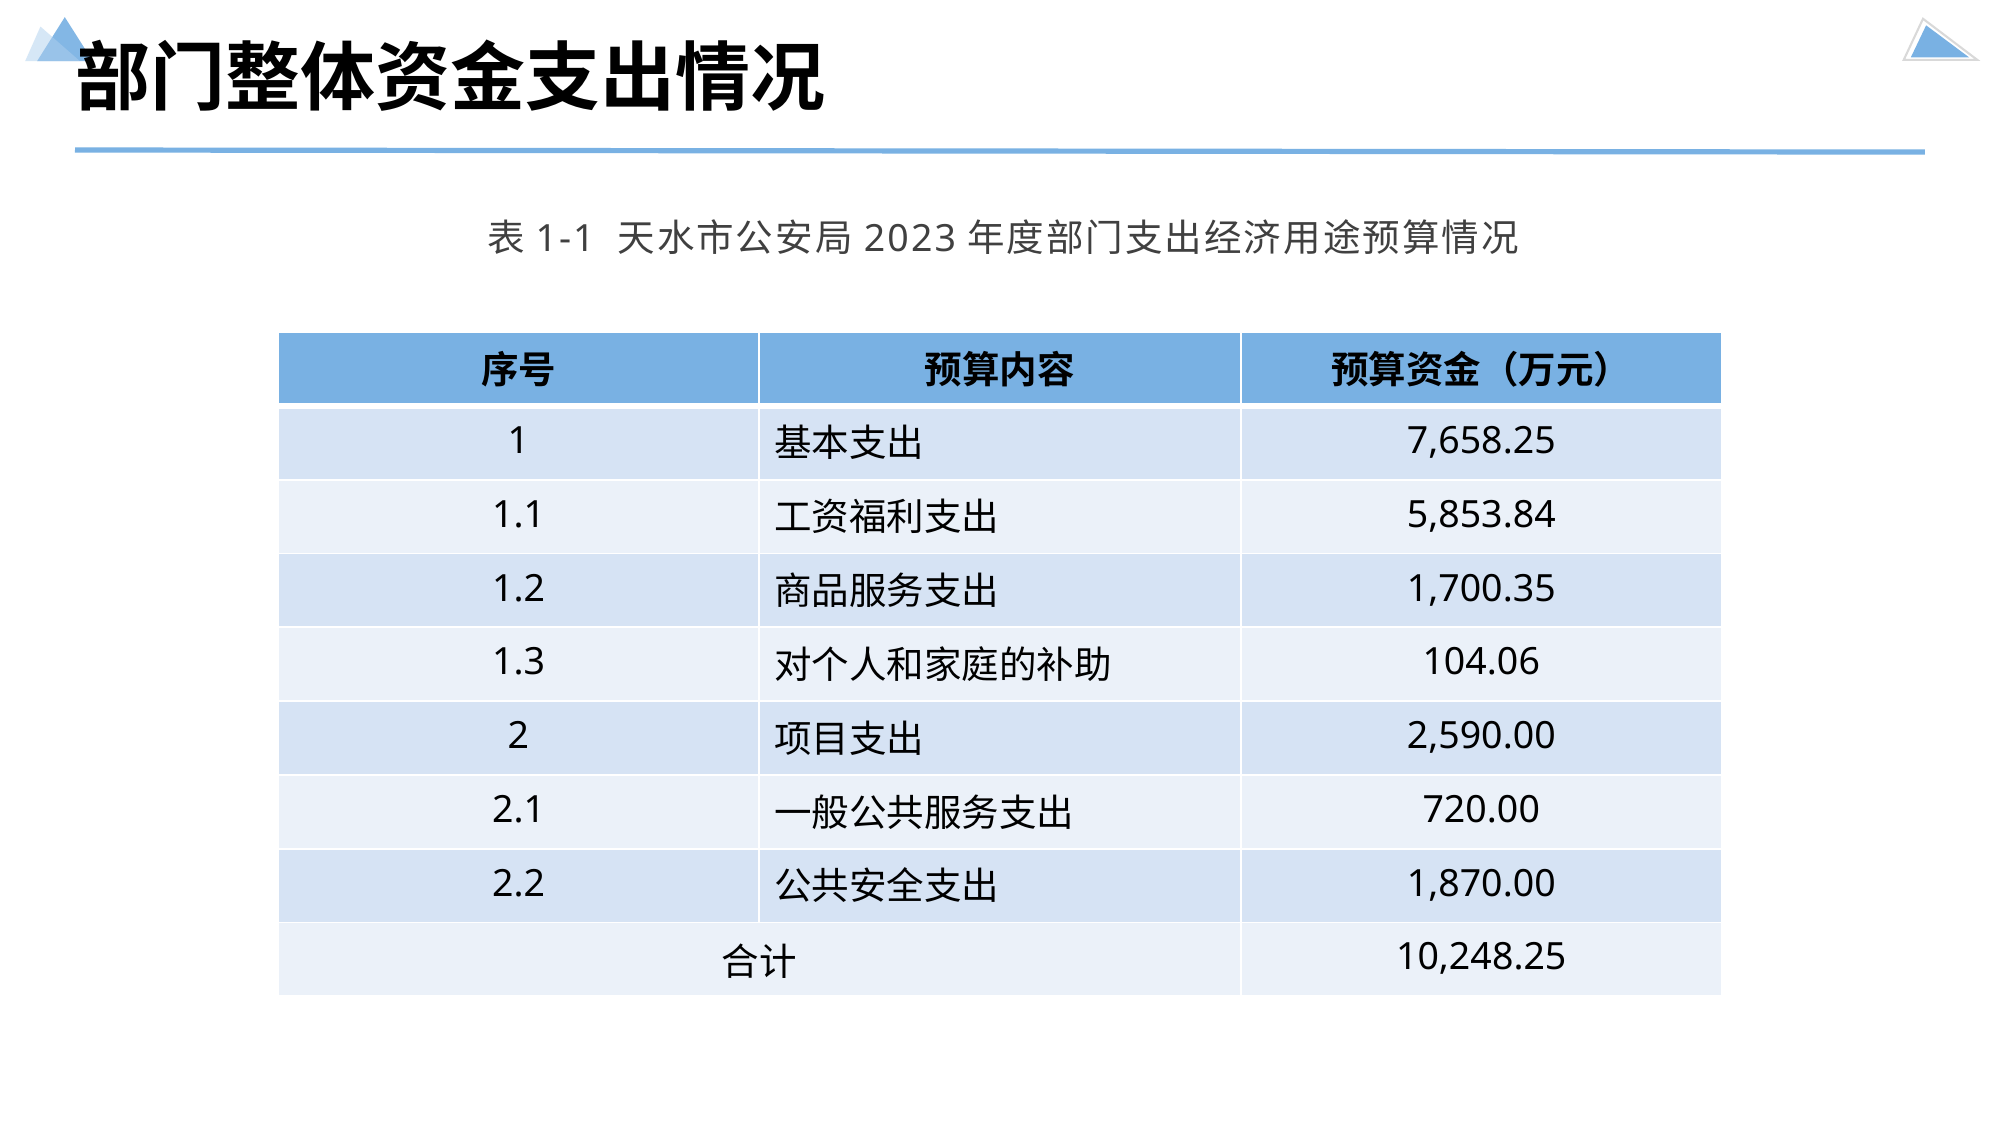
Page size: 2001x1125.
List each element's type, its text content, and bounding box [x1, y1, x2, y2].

table_cell 1.3 [279, 628, 758, 700]
table_cell 1 [279, 409, 758, 479]
table_cell 720.00 [1242, 776, 1721, 848]
table_cell 5,853.84 [1242, 481, 1721, 553]
table_cell 2.1 [279, 776, 758, 848]
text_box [74, 149, 1925, 153]
table_cell 2.2 [279, 850, 758, 922]
table_header 预算内容 [760, 333, 1240, 403]
table_cell 1,870.00 [1242, 850, 1721, 922]
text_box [25, 17, 1978, 62]
table_cell 104.06 [1242, 628, 1721, 700]
table_cell 工资福利支出 [760, 481, 1240, 553]
table_cell 1.2 [279, 554, 758, 626]
table_cell 1.1 [279, 481, 758, 553]
table_cell 一般公共服务支出 [760, 776, 1240, 848]
table_cell 10,248.25 [1242, 923, 1721, 995]
table_cell 公共安全支出 [760, 850, 1240, 922]
table_cell 2 [279, 702, 758, 774]
text_box 部门整体资金支出情况 [75, 62, 1925, 125]
table_cell 基本支出 [760, 409, 1240, 479]
table_header 预算资金（万元） [1242, 333, 1721, 403]
table_cell 商品服务支出 [760, 554, 1240, 626]
table_cell 1,700.35 [1242, 554, 1721, 626]
table_cell 7,658.25 [1242, 409, 1721, 479]
table_cell 对个人和家庭的补助 [760, 628, 1240, 700]
table_cell 项目支出 [760, 702, 1240, 774]
table_cell 合计 [279, 923, 1240, 995]
text_box 表1-1 天水市公安局2023年度部门支出经济用途预算情况 [37, 201, 1970, 1097]
table_cell 2,590.00 [1242, 702, 1721, 774]
table_header 序号 [279, 333, 758, 403]
